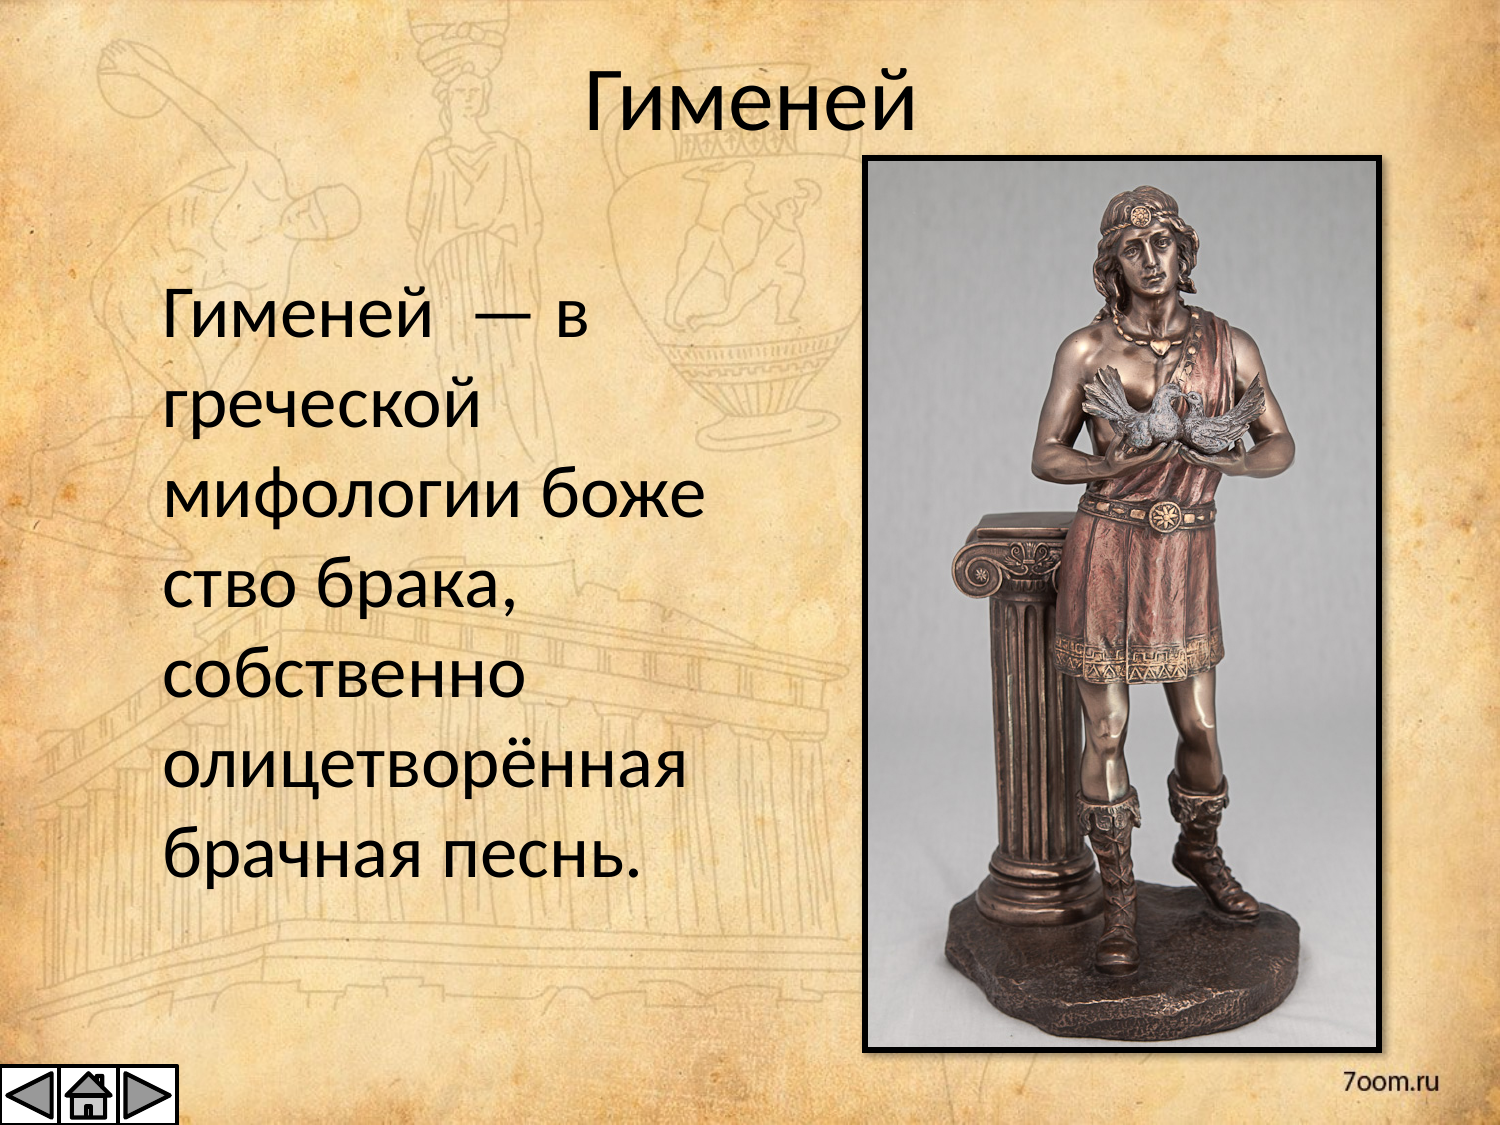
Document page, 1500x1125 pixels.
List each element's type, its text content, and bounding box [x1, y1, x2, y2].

title Гименей [76, 0, 1427, 188]
picture [0, 0, 1500, 1125]
picture [867, 160, 1377, 1047]
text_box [0, 1065, 178, 1125]
text_box Гименей — в греческой мифологии божество брака, собственно олицетворённая брачная песнь. [147, 255, 750, 901]
